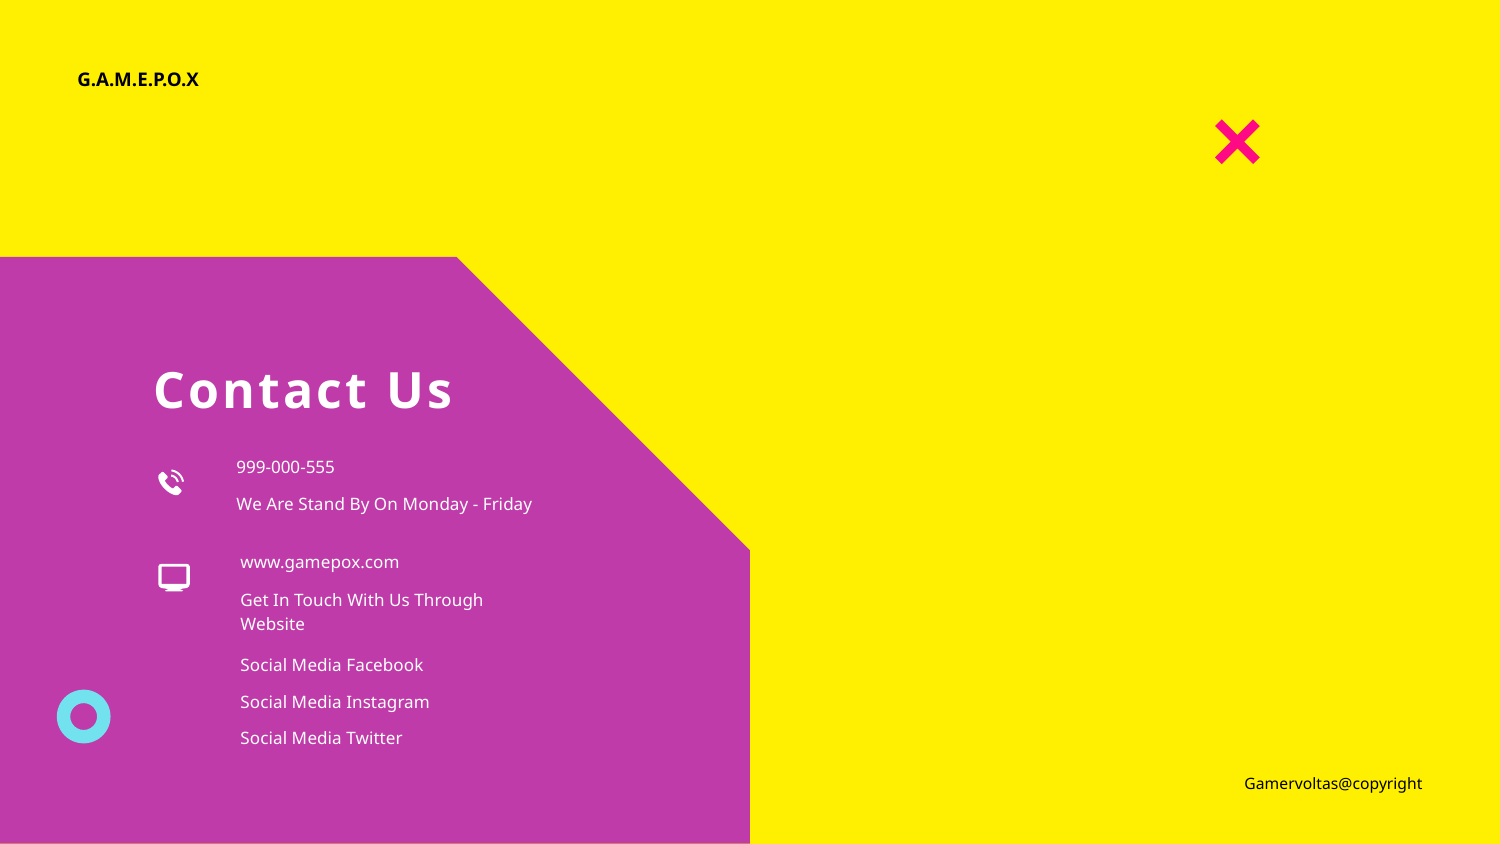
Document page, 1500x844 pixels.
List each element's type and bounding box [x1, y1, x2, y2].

picture [0, 0, 1500, 844]
text_box [158, 469, 184, 496]
